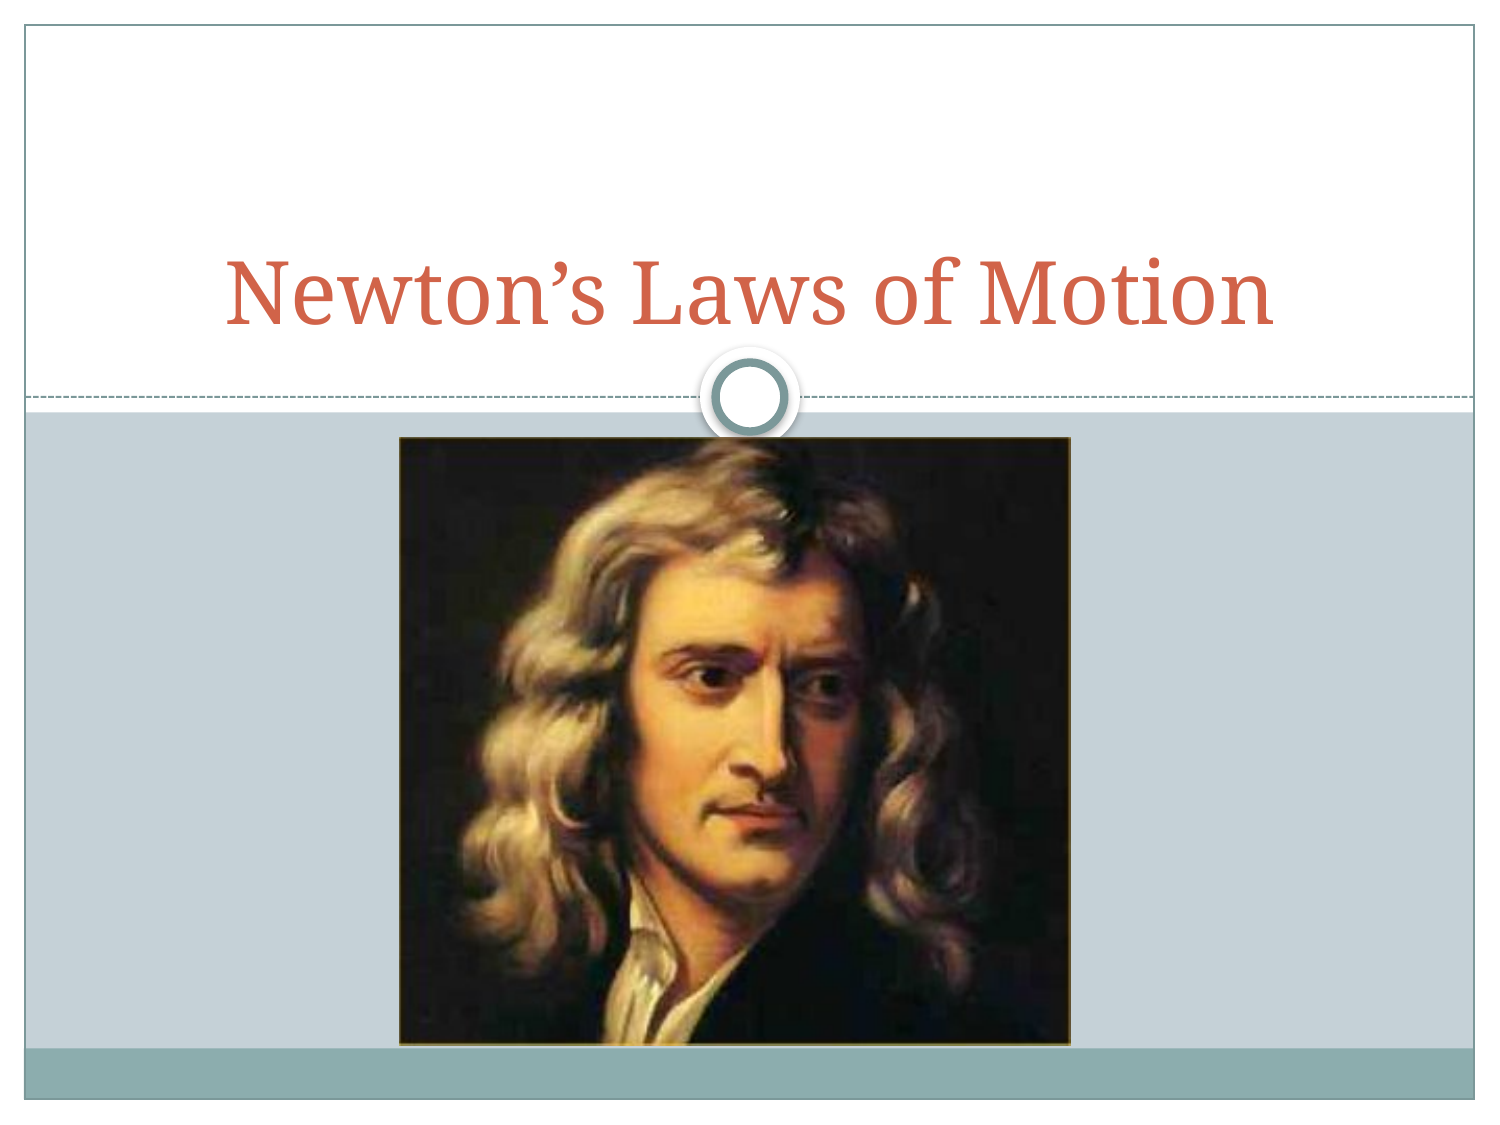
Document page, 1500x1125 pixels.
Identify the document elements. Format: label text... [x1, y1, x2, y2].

title Newton’s Laws of Motion [112, 62, 1388, 351]
picture [399, 437, 1071, 1047]
